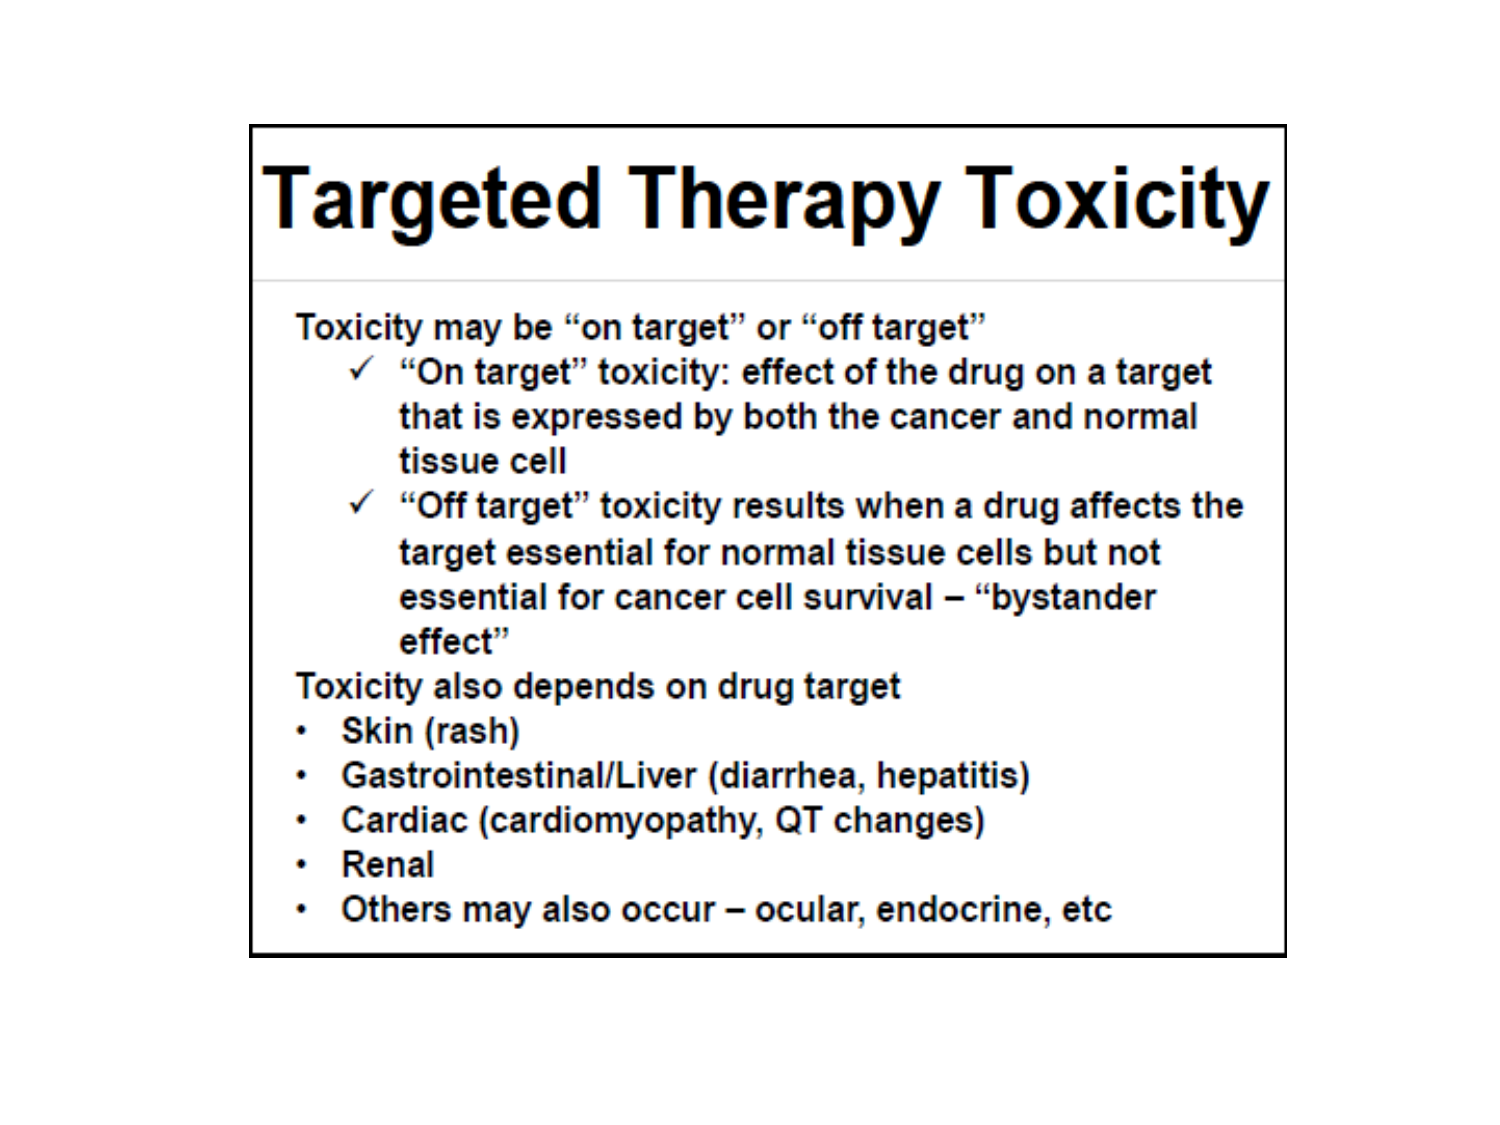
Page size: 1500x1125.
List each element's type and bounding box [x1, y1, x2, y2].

list [249, 124, 1287, 959]
